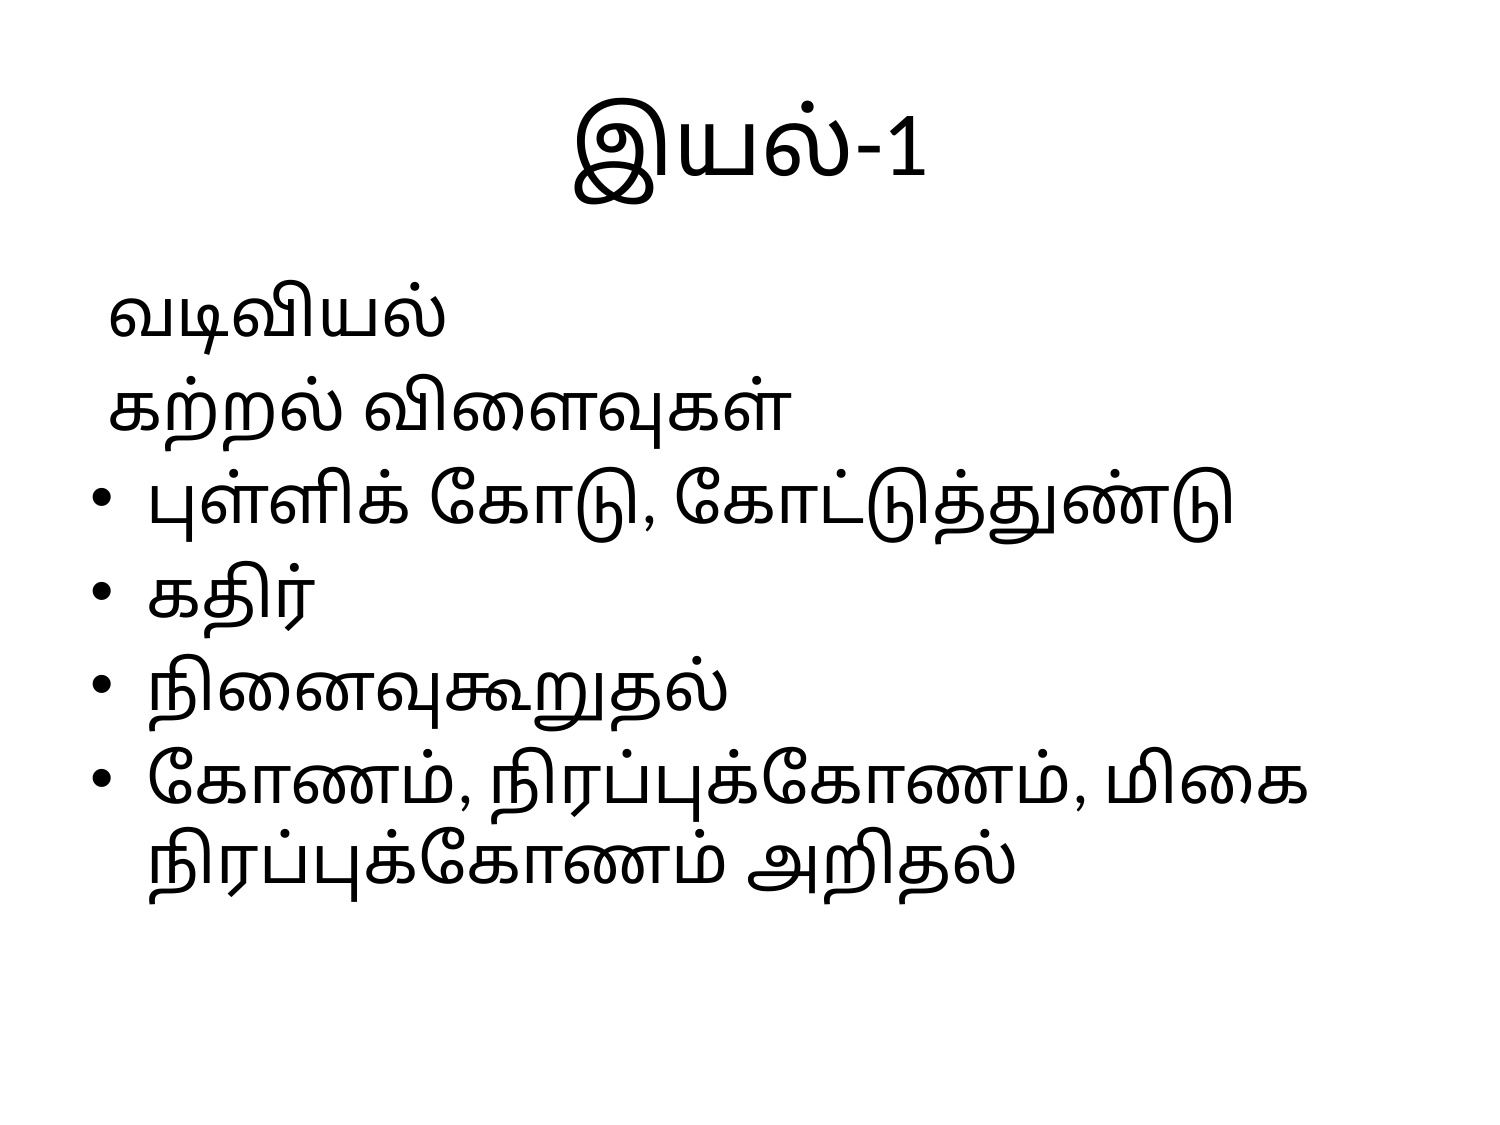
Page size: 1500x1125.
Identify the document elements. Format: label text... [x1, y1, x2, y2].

list வடிவியல் கற்றல் விளைவுகள் புள்ளிக் கோடு, கோட்டுத்துண்டு கதிர் நினைவுகூறுதல் கோணம், நிரப்புக்கோணம், மிகை நிரப்புக்கோணம் அறிதல் [75, 262, 1425, 1005]
title இயல்-1 [75, 45, 1425, 233]
